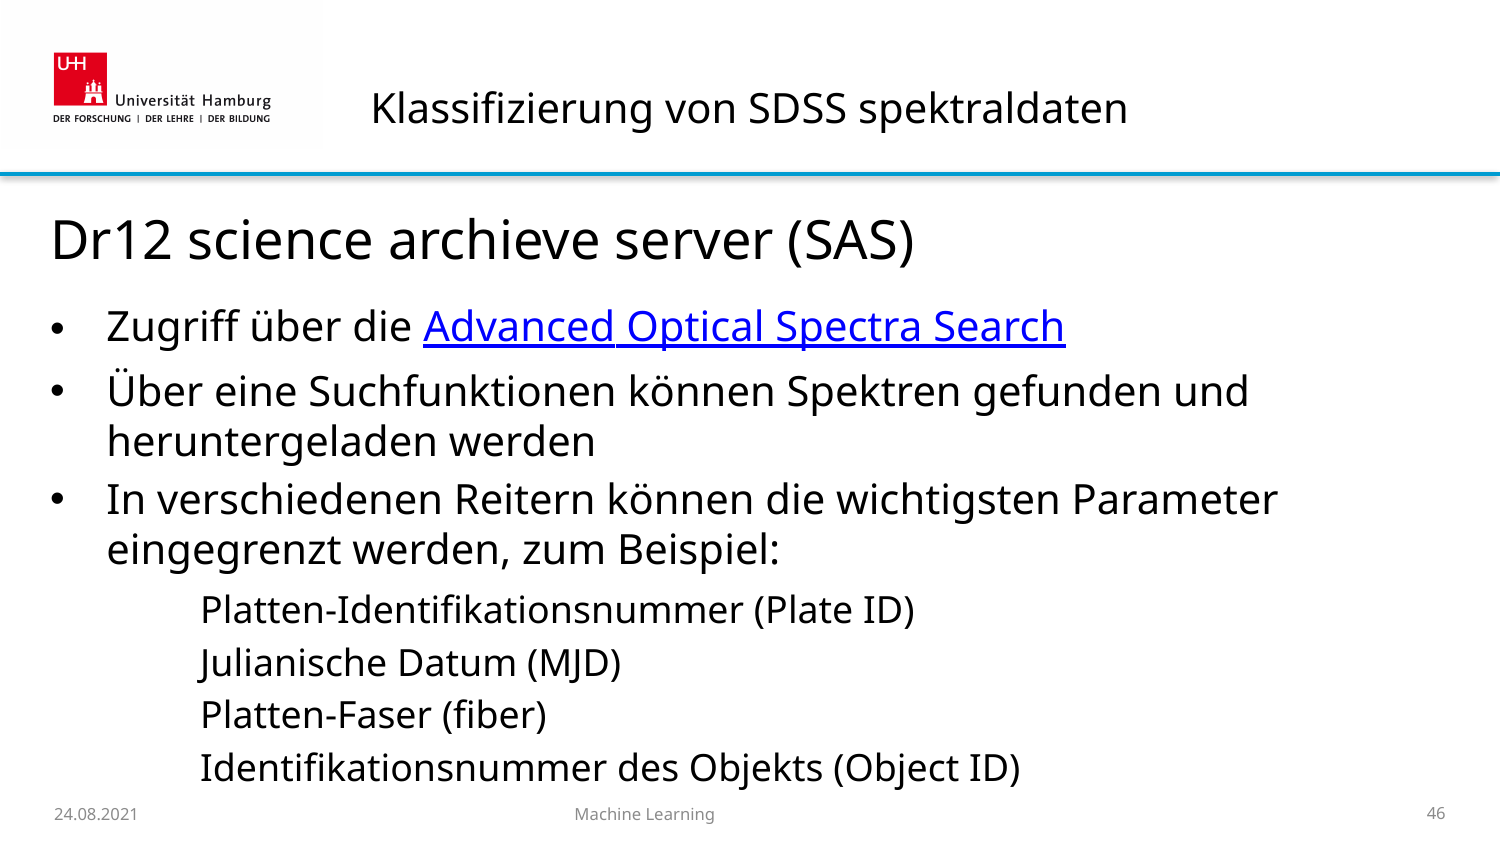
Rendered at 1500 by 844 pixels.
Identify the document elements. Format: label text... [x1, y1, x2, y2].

footer Machine Learning [273, 788, 1016, 833]
slide_number 46 [1361, 788, 1446, 833]
list Dr12 science archieve server (SAS) [35, 197, 1406, 281]
list Zugriff über die Advanced Optical Spectra Search Über eine Suchfunktionen können Spektren gefunden und heruntergeladen werden In verschiedenen Reitern können die wichtigsten Parameter eingegrenzt werden, zum Beispiel: Platten-Identifikationsnummer (Plate ID) Julianische Datum (MJD) Platten-Faser (fiber) Identifikationsnummer des Objekts (Object ID) [35, 291, 1341, 812]
picture [1, 0, 323, 149]
title Klassifizierung von SDSS spektraldaten [275, 91, 1225, 122]
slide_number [54, 788, 210, 833]
